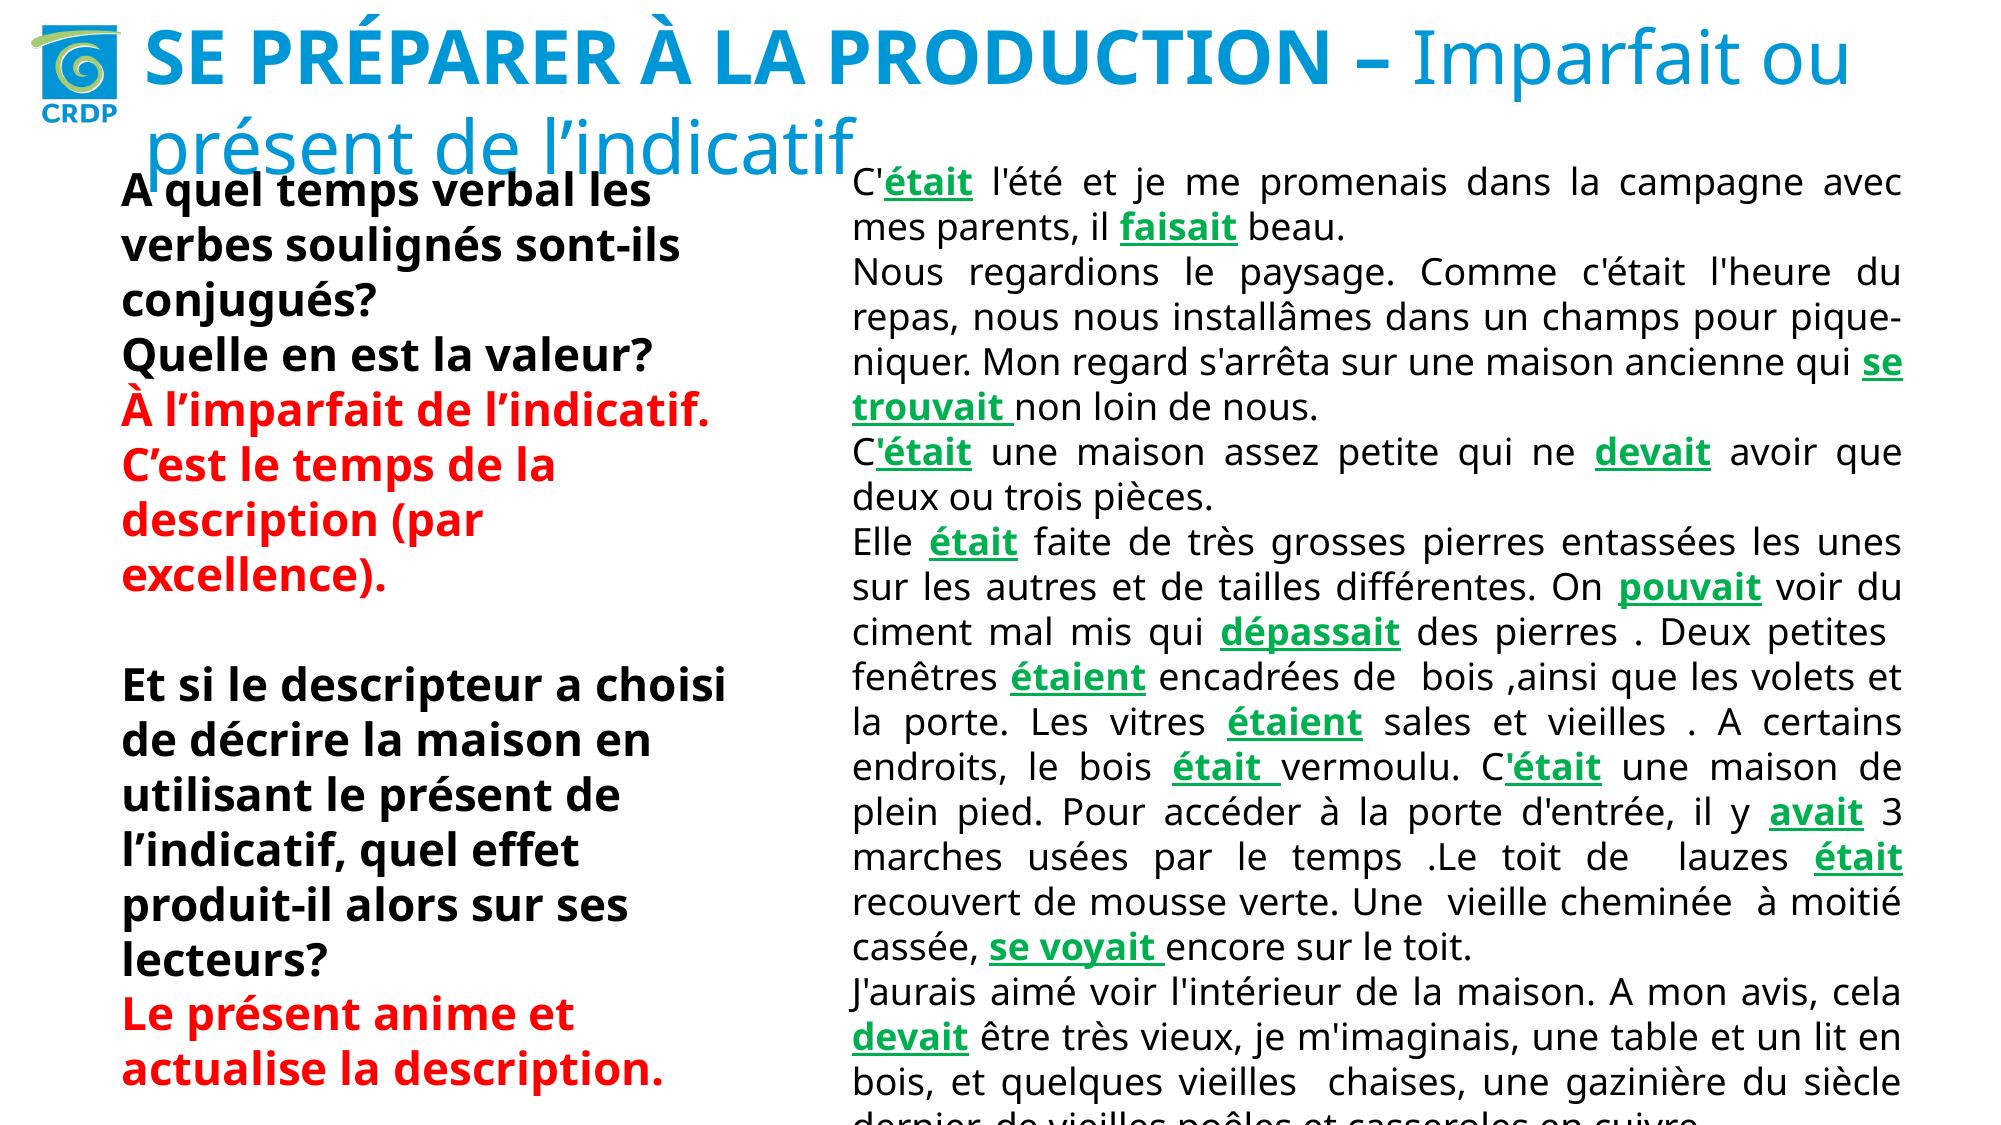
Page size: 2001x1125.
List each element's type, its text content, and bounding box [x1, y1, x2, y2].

text_box C'était l'été et je me promenais dans la campagne avec mes parents, il faisait beau. Nous regardions le paysage. Comme c'était l'heure du repas, nous nous installâmes dans un champs pour pique-niquer. Mon regard s'arrêta sur une maison ancienne qui se trouvait non loin de nous. C'était une maison assez petite qui ne devait avoir que deux ou trois pièces. Elle était faite de très grosses pierres entassées les unes sur les autres et de tailles différentes. On pouvait voir du ciment mal mis qui dépassait des pierres . Deux petites fenêtres étaient encadrées de bois ,ainsi que les volets et la porte. Les vitres étaient sales et vieilles . A certains endroits, le bois était vermoulu. C'était une maison de plein pied. Pour accéder à la porte d'entrée, il y avait 3 marches usées par le temps .Le toit de lauzes était recouvert de mousse verte. Une vieille cheminée à moitié cassée, se voyait encore sur le toit. J'aurais aimé voir l'intérieur de la maison. A mon avis, cela devait être très vieux, je m'imaginais, une table et un lit en bois, et quelques vieilles chaises, une gazinière du siècle dernier, de vieilles poêles et casseroles en cuivre. https://nosdevoirs.fr/devoir/287987 [836, 150, 1919, 1125]
text_box A quel temps verbal les verbes soulignés sont-ils conjugués? Quelle en est la valeur? À l’imparfait de l’indicatif. C’est le temps de la description (par excellence). Et si le descripteur a choisi de décrire la maison en utilisant le présent de l’indicatif, quel effet produit-il alors sur ses lecteurs? Le présent anime et actualise la description. [106, 231, 772, 1024]
picture [31, 25, 121, 123]
picture [86, 108, 94, 118]
text_box SE PRÉPARER À LA PRODUCTION – Imparfait ou présent de l’indicatif [129, 53, 1890, 147]
